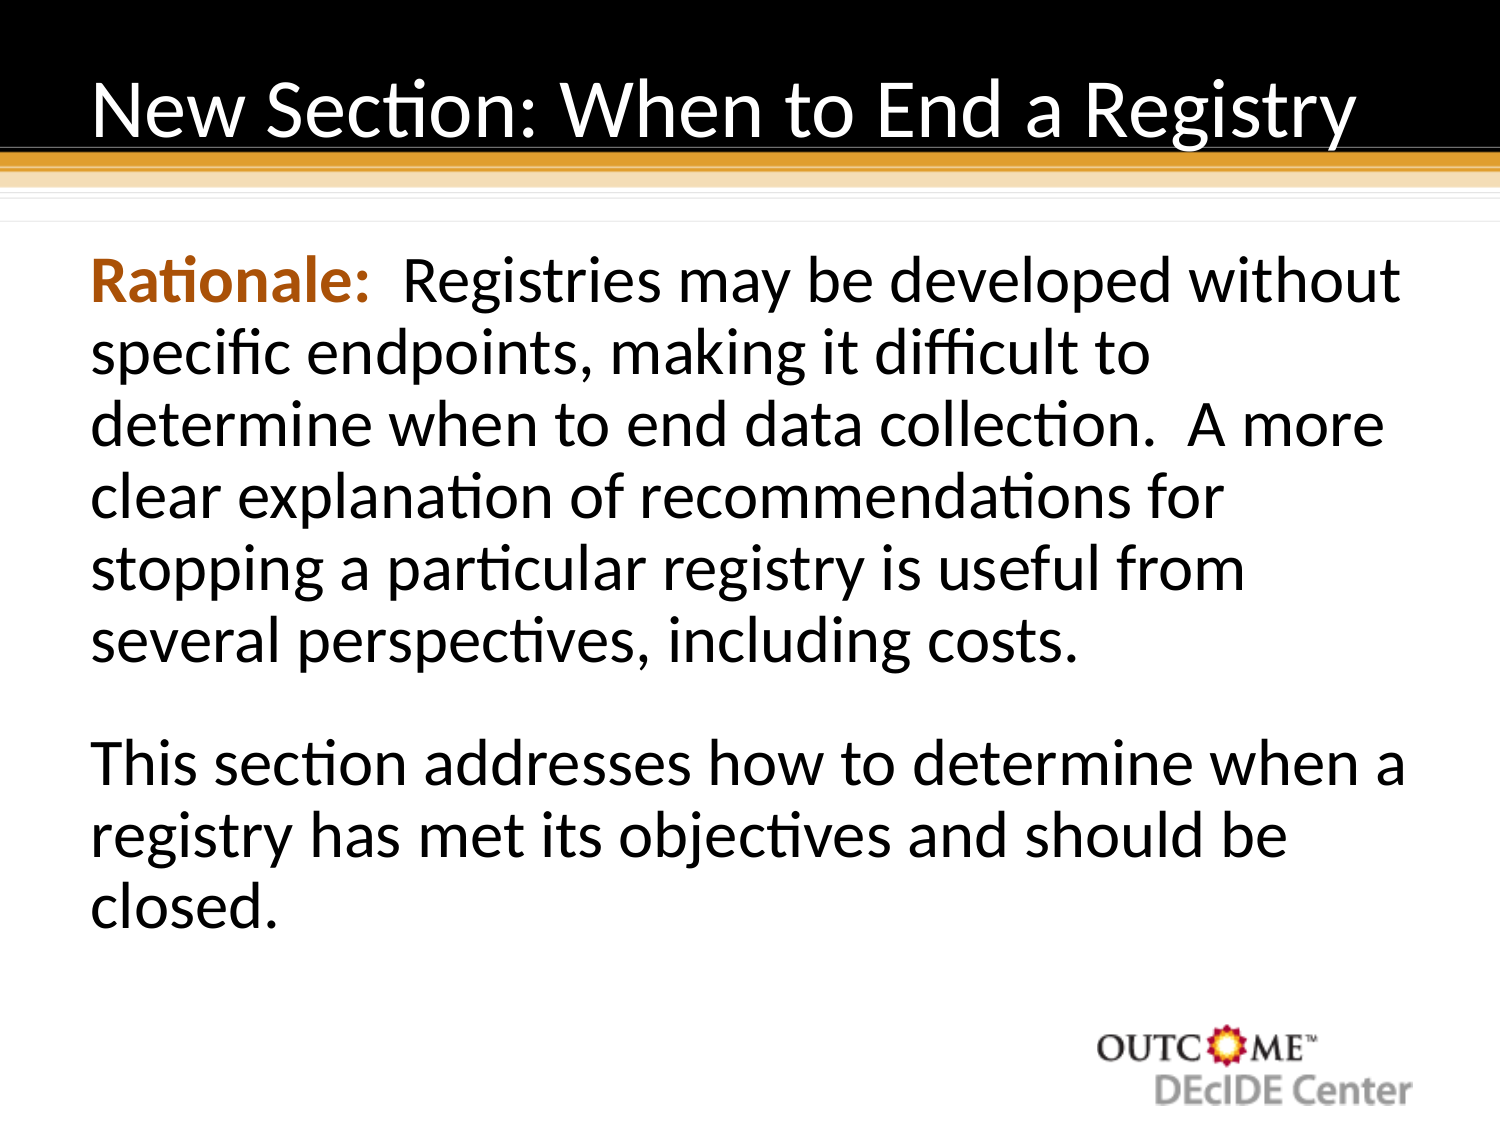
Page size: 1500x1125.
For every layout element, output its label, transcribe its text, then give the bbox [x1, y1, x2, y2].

picture [1097, 1024, 1413, 1106]
list Rationale: Registries may be developed without specific endpoints, making it difficult to determine when to end data collection. A more clear explanation of recommendations for stopping a particular registry is useful from several perspectives, including costs. This section addresses how to determine when a registry has met its objectives and should be closed. [74, 237, 1426, 976]
picture [0, 0, 1500, 223]
title New Section: When to End a Registry [74, 44, 1426, 163]
